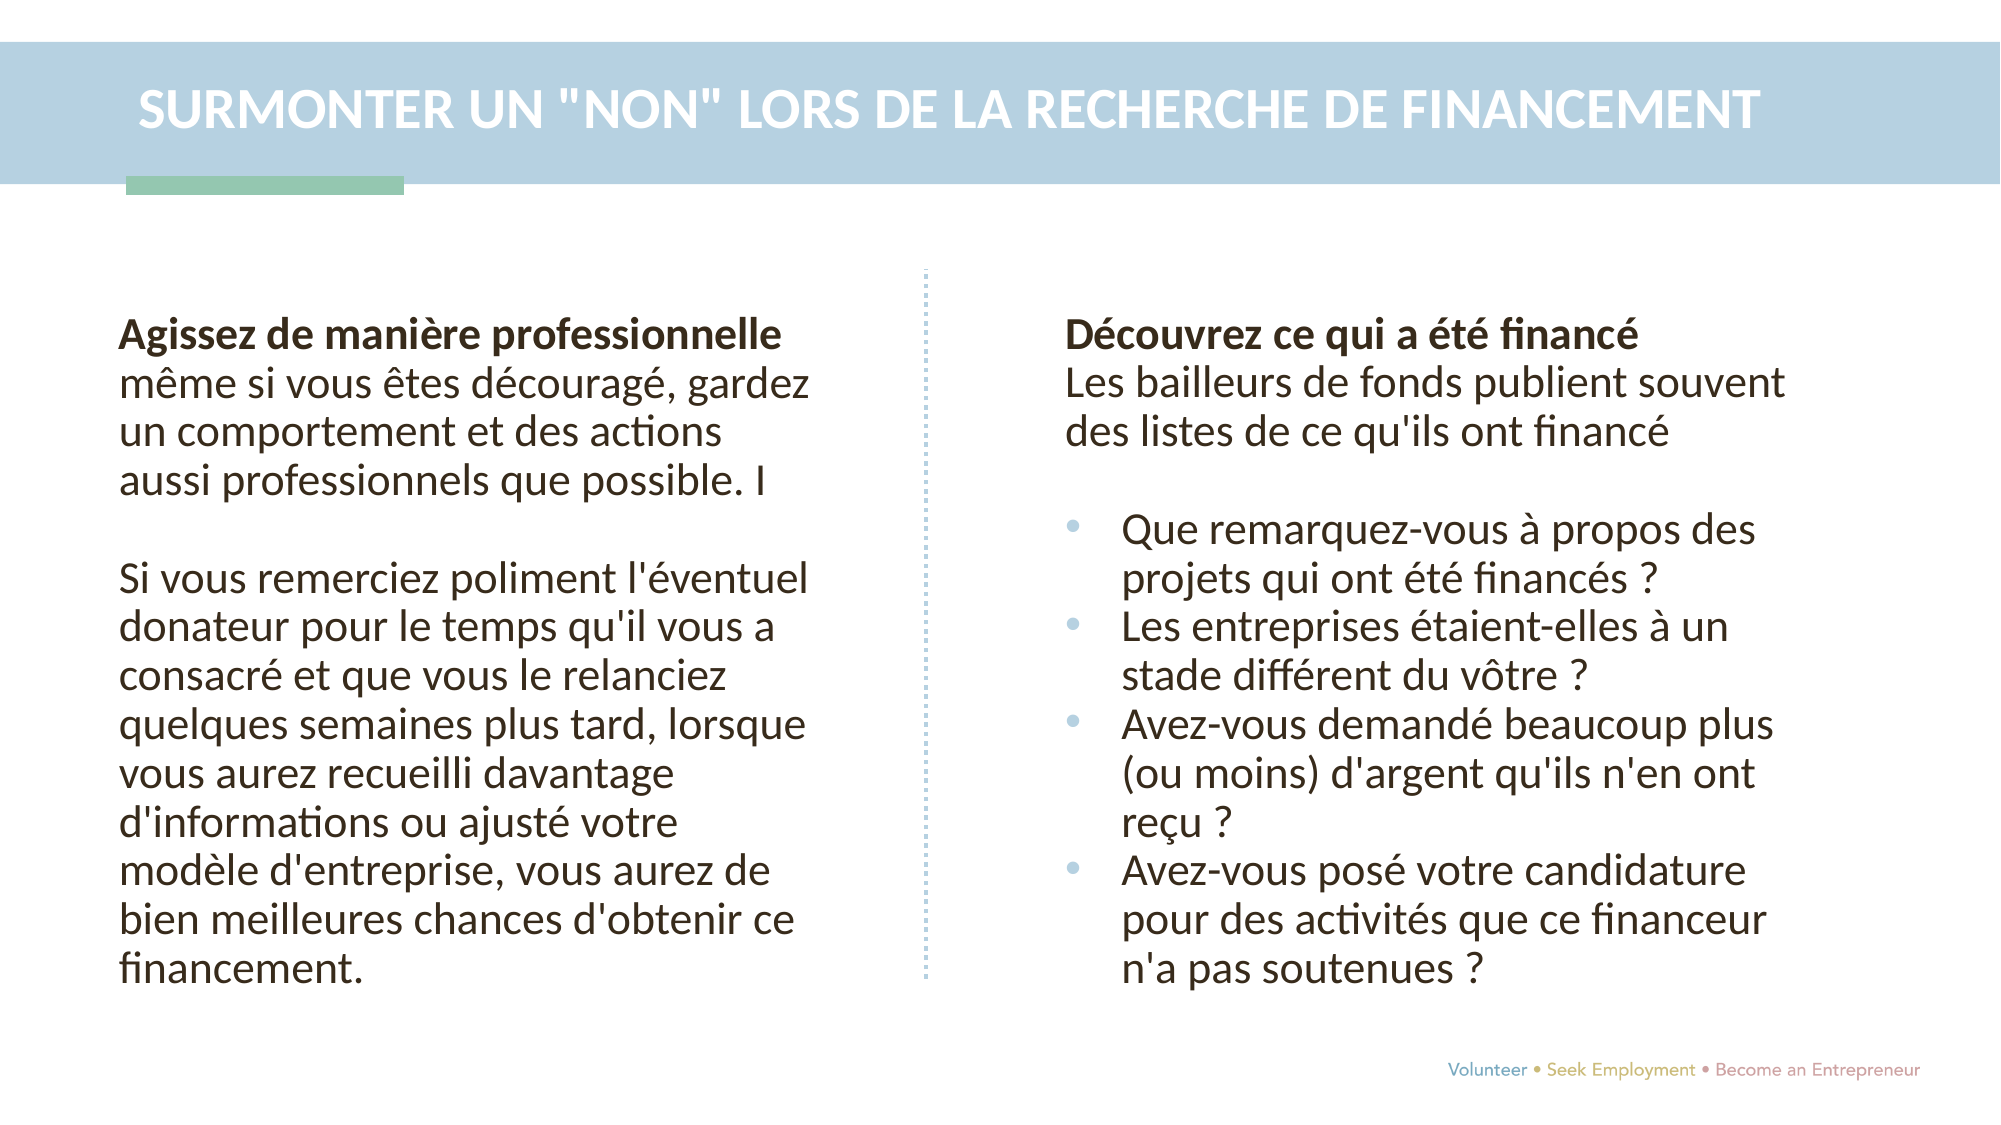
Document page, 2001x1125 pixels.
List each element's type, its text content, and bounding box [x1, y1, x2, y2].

list SURMONTER UN "NON" LORS DE LA RECHERCHE DE FINANCEMENT [123, 51, 1913, 170]
picture [1418, 1046, 1971, 1103]
text_box Agissez de manière professionnelle même si vous êtes découragé, gardez un comportement et des actions aussi professionnels que possible. I Si vous remerciez poliment l'éventuel donateur pour le temps qu'il vous a consacré et que vous le relanciez quelques semaines plus tard, lorsque vous aurez recueilli davantage d'informations ou ajusté votre modèle d'entreprise, vous aurez de bien meilleures chances d'obtenir ce financement. [103, 302, 834, 847]
text_box Découvrez ce qui a été financé Les bailleurs de fonds publient souvent des listes de ce qu'ils ont financé Que remarquez-vous à propos des projets qui ont été financés ? Les entreprises étaient-elles à un stade différent du vôtre ? Avez-vous demandé beaucoup plus (ou moins) d'argent qu'ils n'en ont reçu ? Avez-vous posé votre candidature pour des activités que ce financeur n'a pas soutenues ? [1050, 302, 1846, 931]
